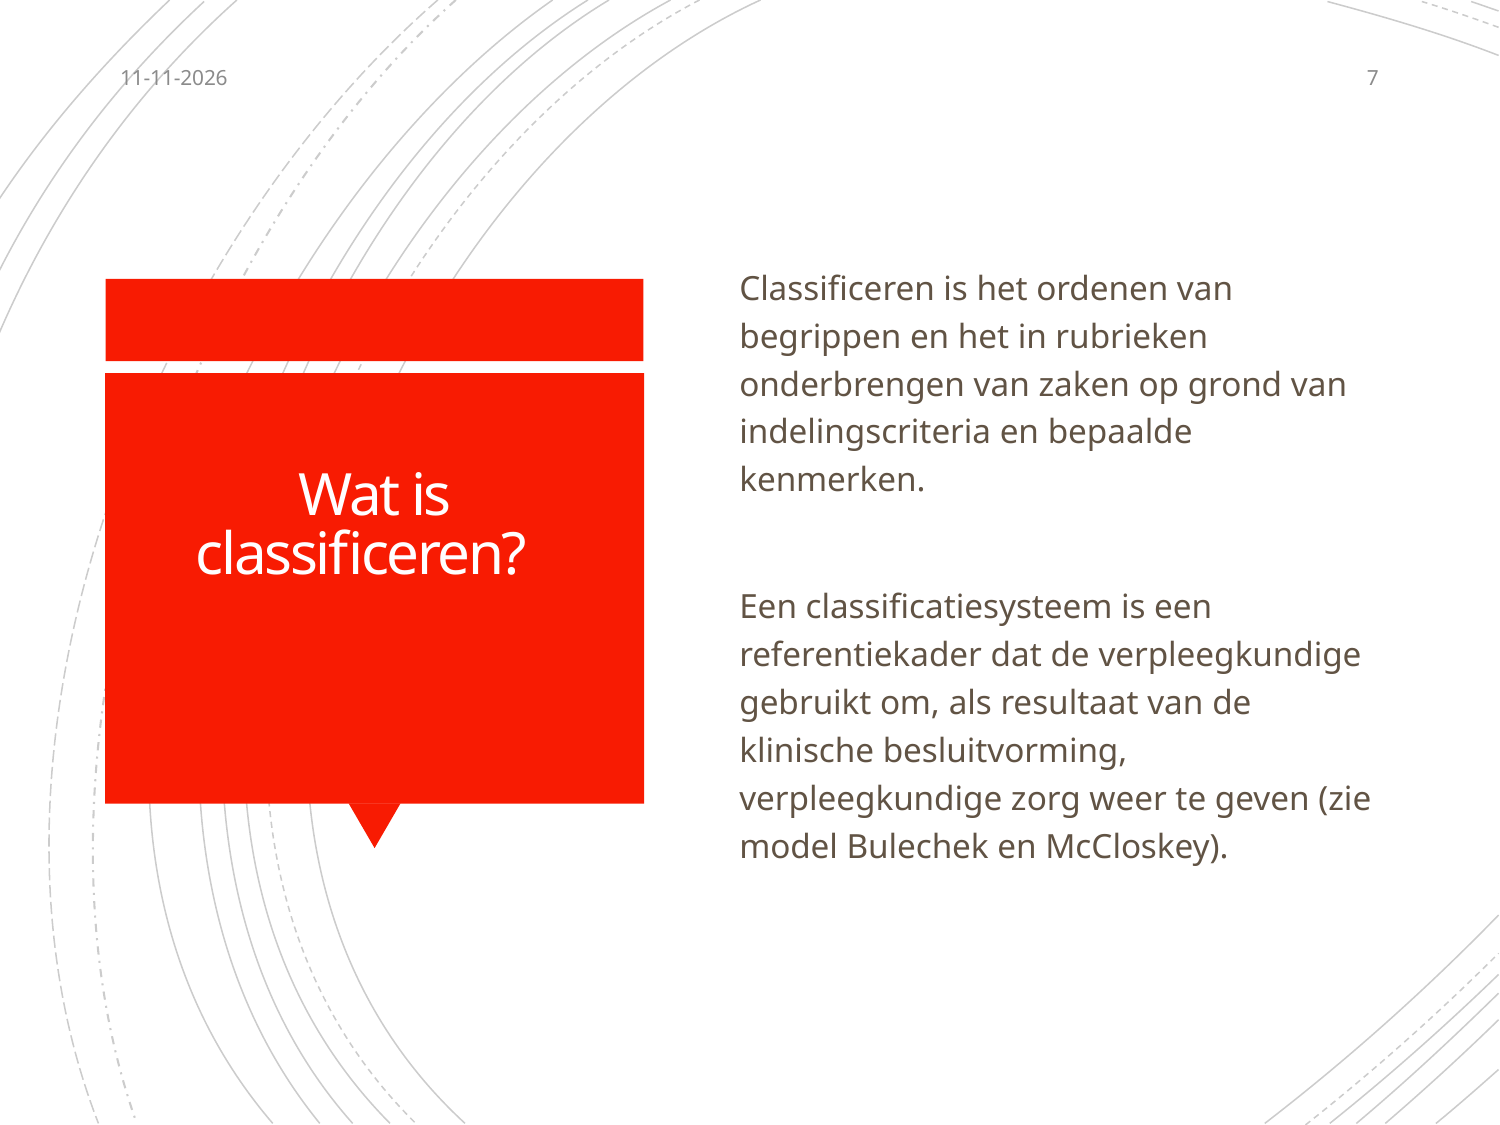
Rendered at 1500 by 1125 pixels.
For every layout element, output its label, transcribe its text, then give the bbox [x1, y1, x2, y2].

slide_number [105, 52, 555, 105]
list Classificeren is het ordenen van begrippen en het in rubrieken onderbrengen van zaken op grond van indelingscriteria en bepaalde kenmerken. Een classificatiesysteem is een referentiekader dat de verpleegkundige gebruikt om, als resultaat van de klinische besluitvorming, verpleegkundige zorg weer te geven (zie model Bulechek en McCloskey). [724, 131, 1397, 993]
title Wat is classificeren? [118, 385, 630, 587]
footer [105, 1021, 1394, 1074]
slide_number 7 [1281, 52, 1394, 105]
